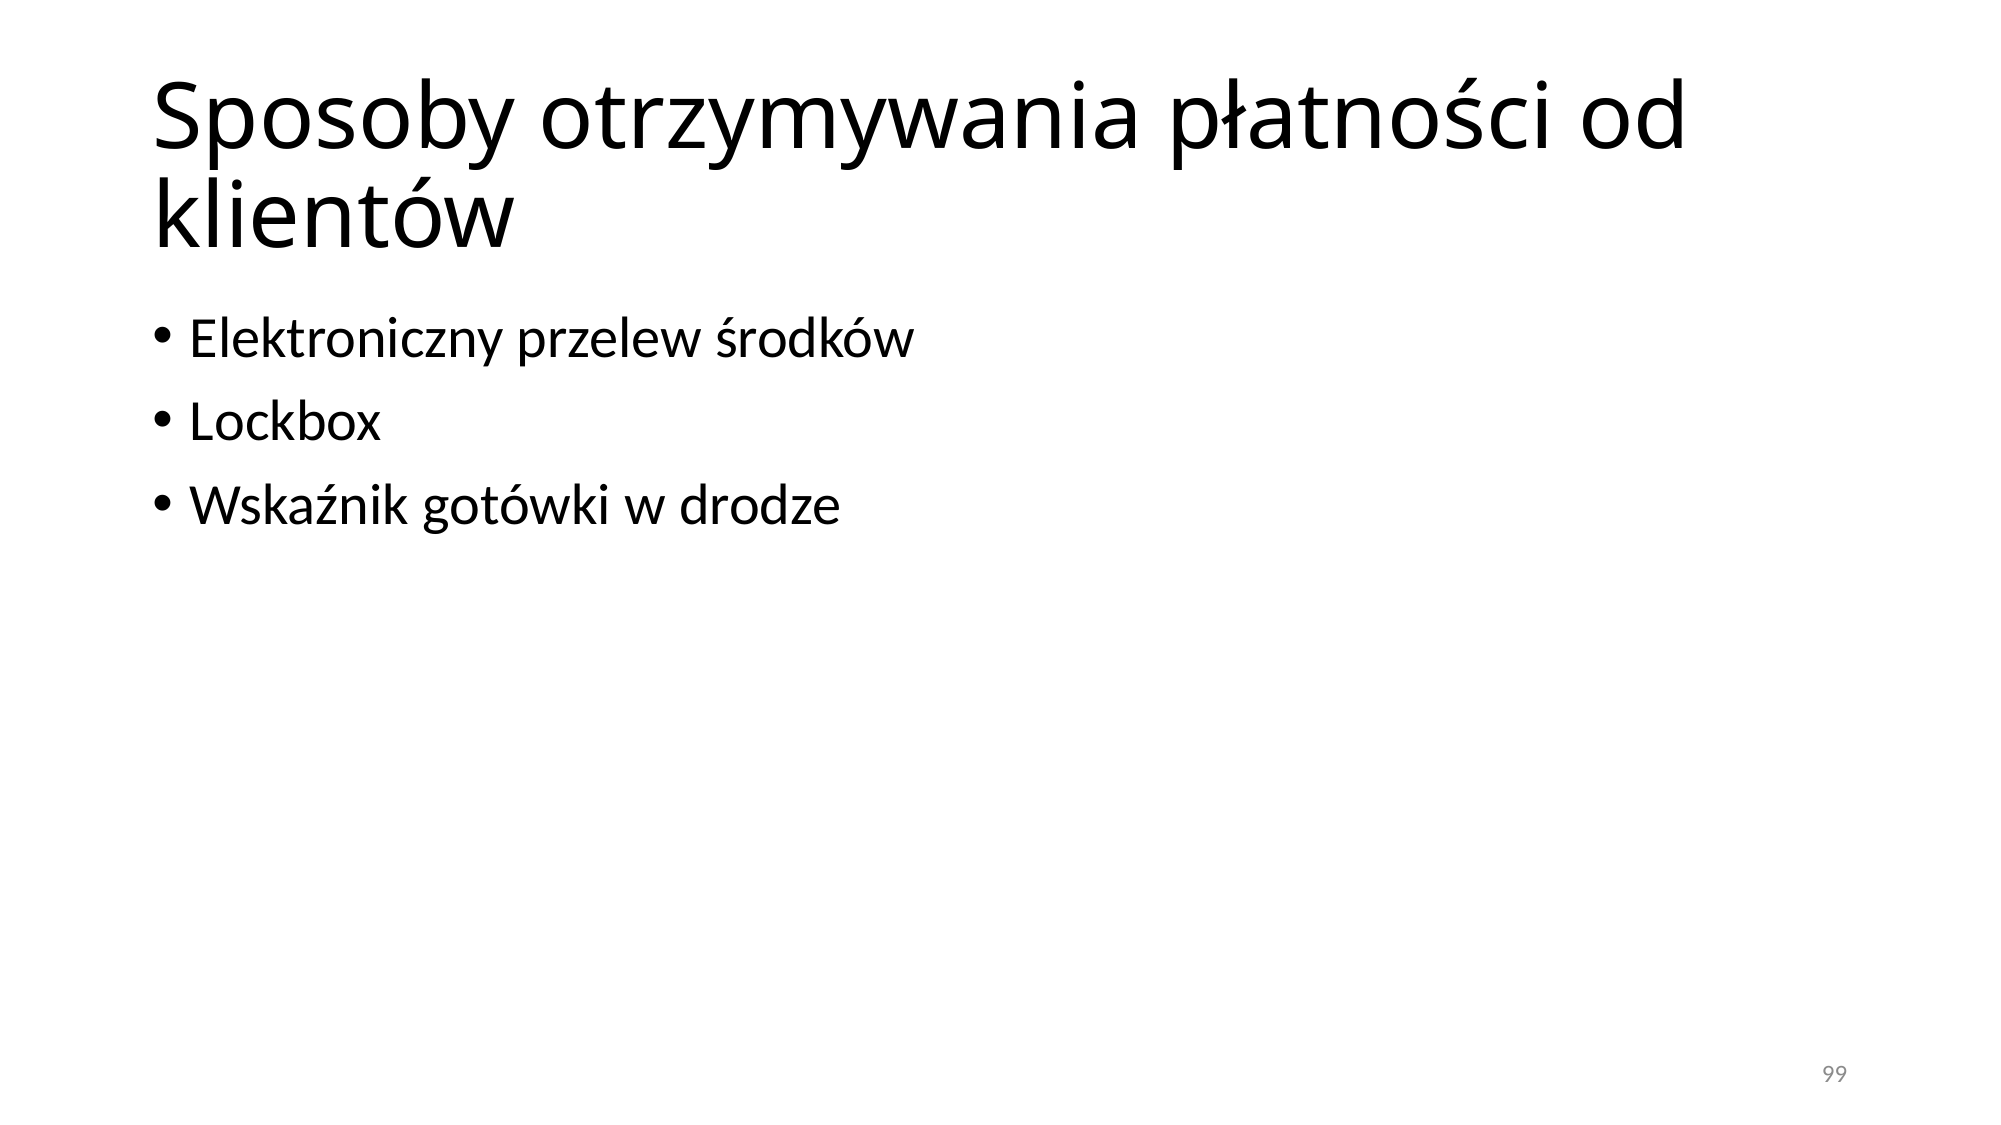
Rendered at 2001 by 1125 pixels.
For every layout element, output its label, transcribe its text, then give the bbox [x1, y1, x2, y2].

title Sposoby otrzymywania płatności od klientów [137, 59, 1863, 278]
slide_number 99 [1412, 1042, 1863, 1103]
list Elektroniczny przelew środków Lockbox Wskaźnik gotówki w drodze [137, 299, 1863, 1014]
